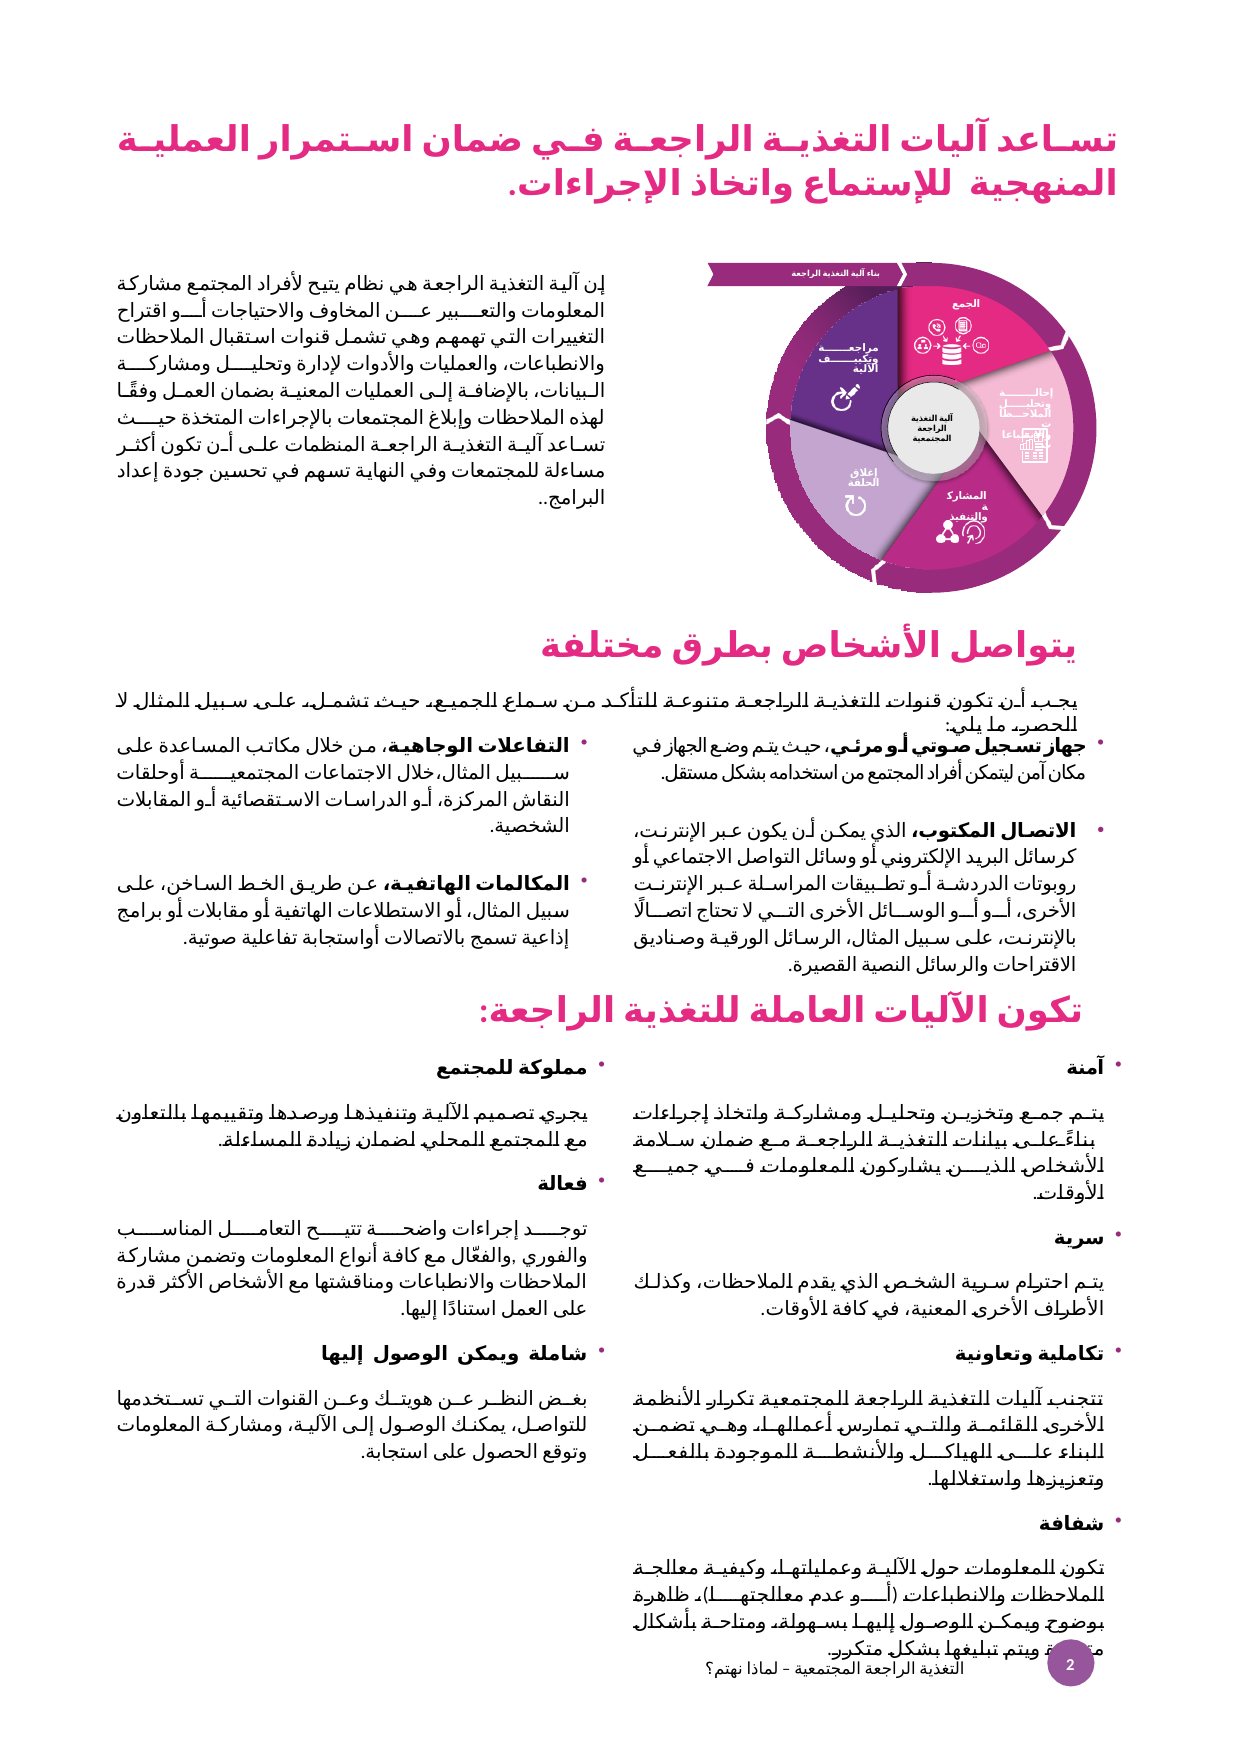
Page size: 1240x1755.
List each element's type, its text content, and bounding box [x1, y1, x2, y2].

text_box آمنة يتم جمع وتخزين وتحليل ومشاركة واتخاذ إجراءات بناءً على بيانات التغذية الراجعة مع ضمان سلامة الأشخاص الذين يشاركون المعلومات في جميع الأوقات. سرية يتم احترام سرية الشخص الذي يقدم الملاحظات، وكذلك الأطراف الأخرى المعنية، في كافة الأوقات. تكاملية وتعاونية تتجنب آليات التغذية الراجعة المجتمعية تكرار الأنظمة الأخرى القائمة والتي تمارس أعمالها، وهي تضمن البناء على الهياكل والأنشطة الموجودة بالفعل وتعزيزها واستغلالها. شفافة تكون المعلومات حول الآلية وعملياتها، وكيفية معالجة الملاحظات والانطباعات (أو عدم معالجتها)، ظاهرة بوضوح ويمكن الوصول إليها بسهولة، ومتاحة بأشكال متعددة ويتم تبليغها بشكل متكرر. [632, 1052, 1124, 1660]
text_box مملوكة للمجتمع يجري تصميم الآلية وتنفيذها ورصدها وتقييمها بالتعاون مع المجتمع المحلي لضمان زيادة المساءلة. فعالة توجد إجراءات واضحة تتيح التعامل المناسب والفوري ,والفعّال مع كافة أنواع المعلومات وتضمن مشاركة الملاحظات والانطباعات ومناقشتها مع الأشخاص الأكثر قدرة على العمل استنادًا إليها. شاملة ويمكن الوصول إليها بغض النظر عن هويتك وعن القنوات التي تستخدمها للتواصل، يمكنك الوصول إلى الآلية، ومشاركة المعلومات وتوقع الحصول على استجابة. [115, 1052, 608, 1463]
text_box يتواصل الأشخاص بطرق مختلفة يجب أن تكون قنوات التغذية الراجعة متنوعة للتأكد من سماع الجميع، حيث تشمل، على سبيل المثال لا الحصر، ما يلي: [115, 619, 1080, 736]
text_box التغذية الراجعة المجتمعية – لماذا نهتم؟ [655, 1655, 967, 1678]
text_box التفاعلات الوجاهية، من خلال مكاتب المساعدة على سبيل المثال، خلال الاجتماعات المجتمعية أوحلقات النقاش المركزة، أو الدراسات الاستقصائية أو المقابلات الشخصية. المكالمات الهاتفية، عن طريق الخط الساخن، على سبيل المثال، أو الاستطلاعات الهاتفية أو مقابلات أو برامج إذاعية تسمج بالاتصالات أواستجابة تفاعلية صوتية. [115, 727, 590, 949]
text_box تساعد آليات التغذية الراجعة في ضمان استمرار العملية المنهجية للإستماع واتخاذ الإجراءات. [115, 114, 1120, 203]
text_box جهاز تسجيل صوتي أو مرئي، حيث يتم وضع الجهاز في مكان آمن ليتمكن أفراد المجتمع من استخدامه بشكل مستقل. الاتصال المكتوب، الذي يمكن أن يكون عبر الإنترنت، كرسائل البريد الإلكتروني أو وسائل التواصل الاجتماعي أو روبوتات الدردشة أو تطبيقات المراسلة عبر الإنترنت الأخرى، أو أو الوسائل الأخرى التي لا تحتاج اتصالًا بالإنترنت، على سبيل المثال، الرسائل الورقية وصناديق الاقتراحات والرسائل النصية القصيرة. [632, 727, 1107, 976]
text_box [702, 262, 1097, 594]
text_box تكون الآليات العاملة للتغذية الراجعة: [239, 985, 1086, 1031]
text_box 2 [1062, 1651, 1077, 1674]
text_box إن آلية التغذية الراجعة هي نظام يتيح لأفراد المجتمع مشاركة المعلومات والتعبير عن المخاوف والاحتياجات أو اقتراح التغييرات التي تهمهم وهي تشمل قنوات استقبال الملاحظات والانطباعات، والعمليات والأدوات لإدارة وتحليل ومشاركة البيانات، بالإضافة إلى العمليات المعنية بضمان العمل وفقًا لهذه الملاحظات وإبلاغ المجتمعات بالإجراءات المتخذة حيث تساعد آلية التغذية الراجعة المنظمات على أن تكون أكثر مساءلة للمجتمعات وفي النهاية تسهم في تحسين جودة إعداد البرامج.. [115, 265, 608, 509]
text_box [1047, 1639, 1095, 1687]
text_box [766, 317, 1065, 585]
